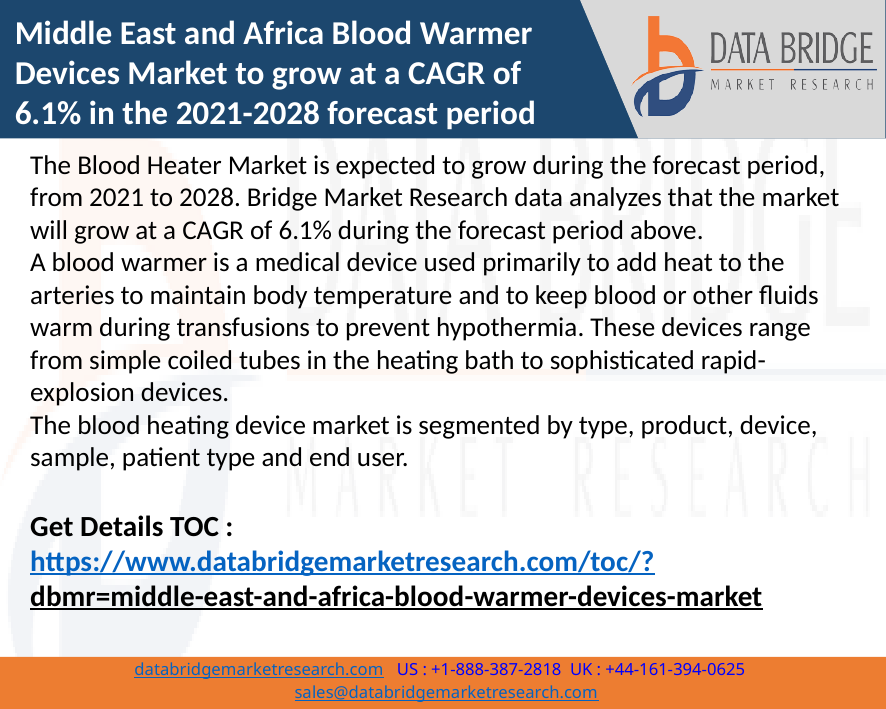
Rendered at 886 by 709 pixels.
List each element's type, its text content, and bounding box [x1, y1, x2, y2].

text_box The Blood Heater Market is expected to grow during the forecast period, from 2021 to 2028. Bridge Market Research data analyzes that the market will grow at a CAGR of 6.1% during the forecast period above. A blood warmer is a medical device used primarily to add heat to the arteries to maintain body temperature and to keep blood or other fluids warm during transfusions to prevent hypothermia. These devices range from simple coiled tubes in the heating bath to sophisticated rapid-explosion devices. The blood heating device market is segmented by type, product, device, sample, patient type and end user. Get Details TOC : https://www.databridgemarketresearch.com/toc/?dbmr=middle-east-and-africa-blood-warmer-devices-market [15, 139, 863, 620]
text_box Middle East and Africa Blood Warmer Devices Market to grow at a CAGR of 6.1% in the 2021-2028 forecast period [0, 3, 605, 139]
picture [631, 16, 877, 117]
